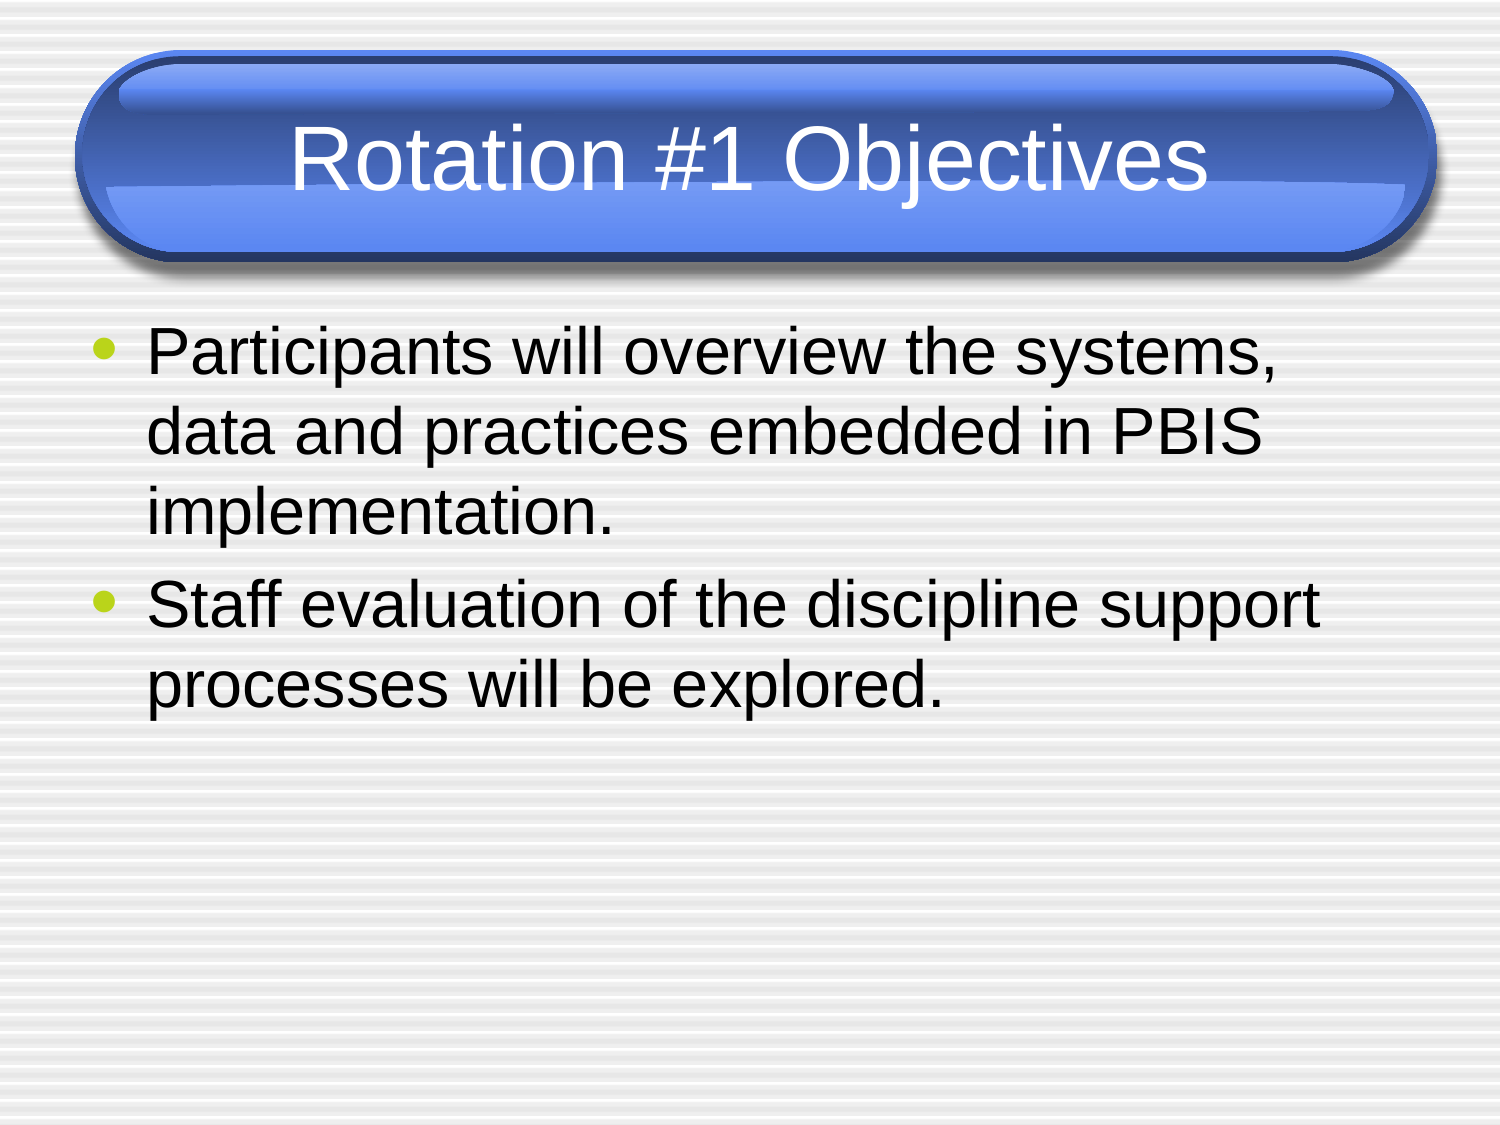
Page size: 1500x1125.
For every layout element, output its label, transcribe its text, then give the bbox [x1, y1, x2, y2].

list Participants will overview the systems, data and practices embedded in PBIS implementation. Staff evaluation of the discipline support processes will be explored. [74, 299, 1438, 1001]
title Rotation #1 Objectives [112, 60, 1388, 249]
picture [0, 0, 1500, 1125]
